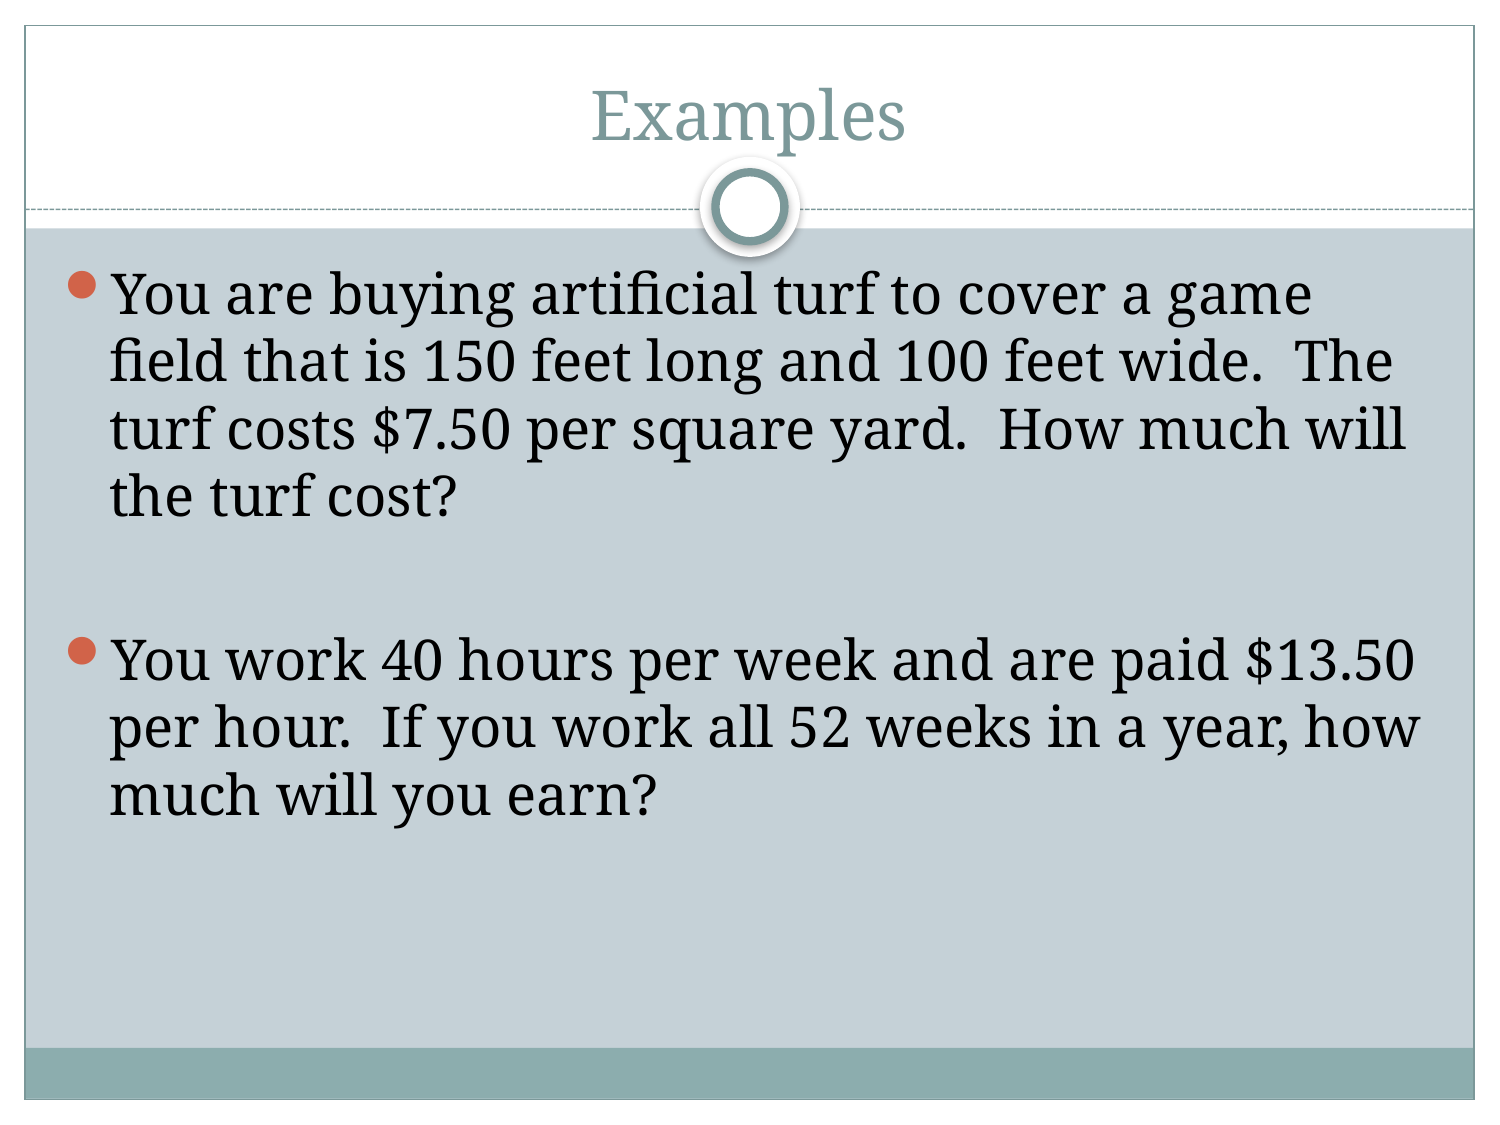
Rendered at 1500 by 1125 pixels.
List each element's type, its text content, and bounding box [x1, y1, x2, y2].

list You are buying artificial turf to cover a game field that is 150 feet long and 100 feet wide. The turf costs $7.50 per square yard. How much will the turf cost? You work 40 hours per week and are paid $13.50 per hour. If you work all 52 weeks in a year, how much will you earn? [49, 250, 1445, 1001]
title Examples [49, 37, 1450, 162]
